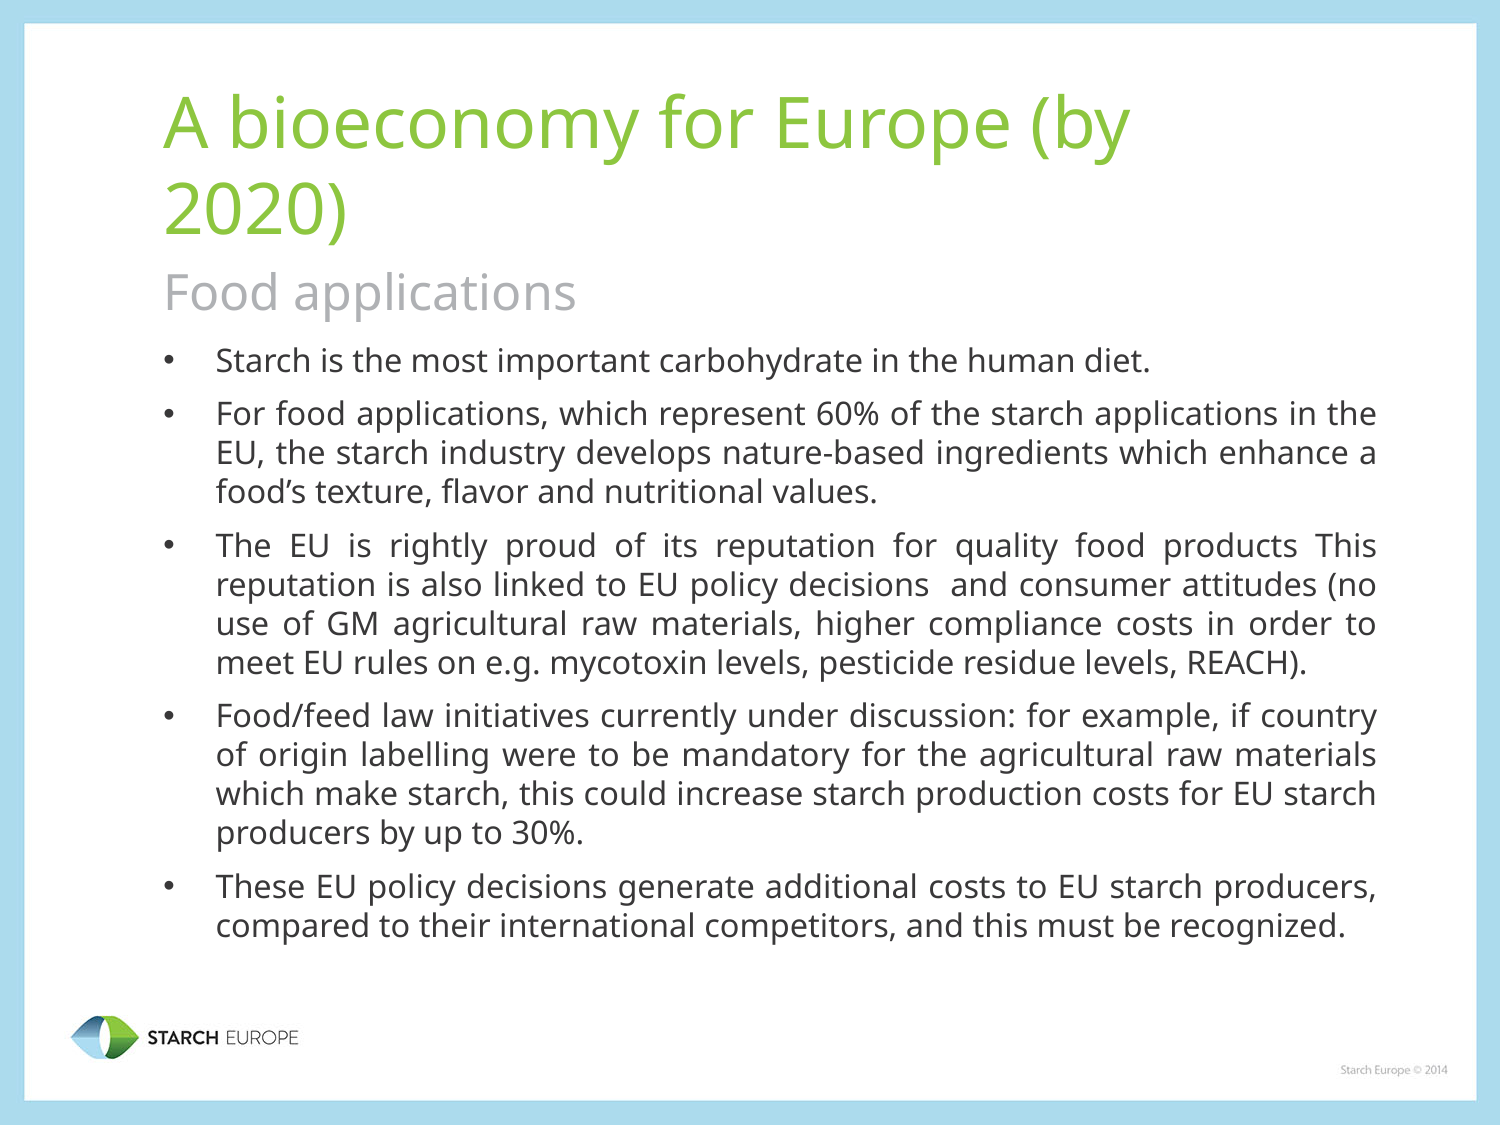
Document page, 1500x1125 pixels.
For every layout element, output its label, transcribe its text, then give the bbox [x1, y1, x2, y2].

list Starch is the most important carbohydrate in the human diet. For food applications, which represent 60% of the starch applications in the EU, the starch industry develops nature-based ingredients which enhance a food’s texture, flavor and nutritional values. The EU is rightly proud of its reputation for quality food products This reputation is also linked to EU policy decisions and consumer attitudes (no use of GM agricultural raw materials, higher compliance costs in order to meet EU rules on e.g. mycotoxin levels, pesticide residue levels, REACH). Food/feed law initiatives currently under discussion: for example, if country of origin labelling were to be mandatory for the agricultural raw materials which make starch, this could increase starch production costs for EU starch producers by up to 30%. These EU policy decisions generate additional costs to EU starch producers, compared to their international competitors, and this must be recognized. [148, 332, 1394, 1013]
title A bioeconomy for Europe (by 2020) [148, 69, 1342, 222]
list Food applications [148, 222, 1342, 328]
picture [0, 0, 1500, 1125]
